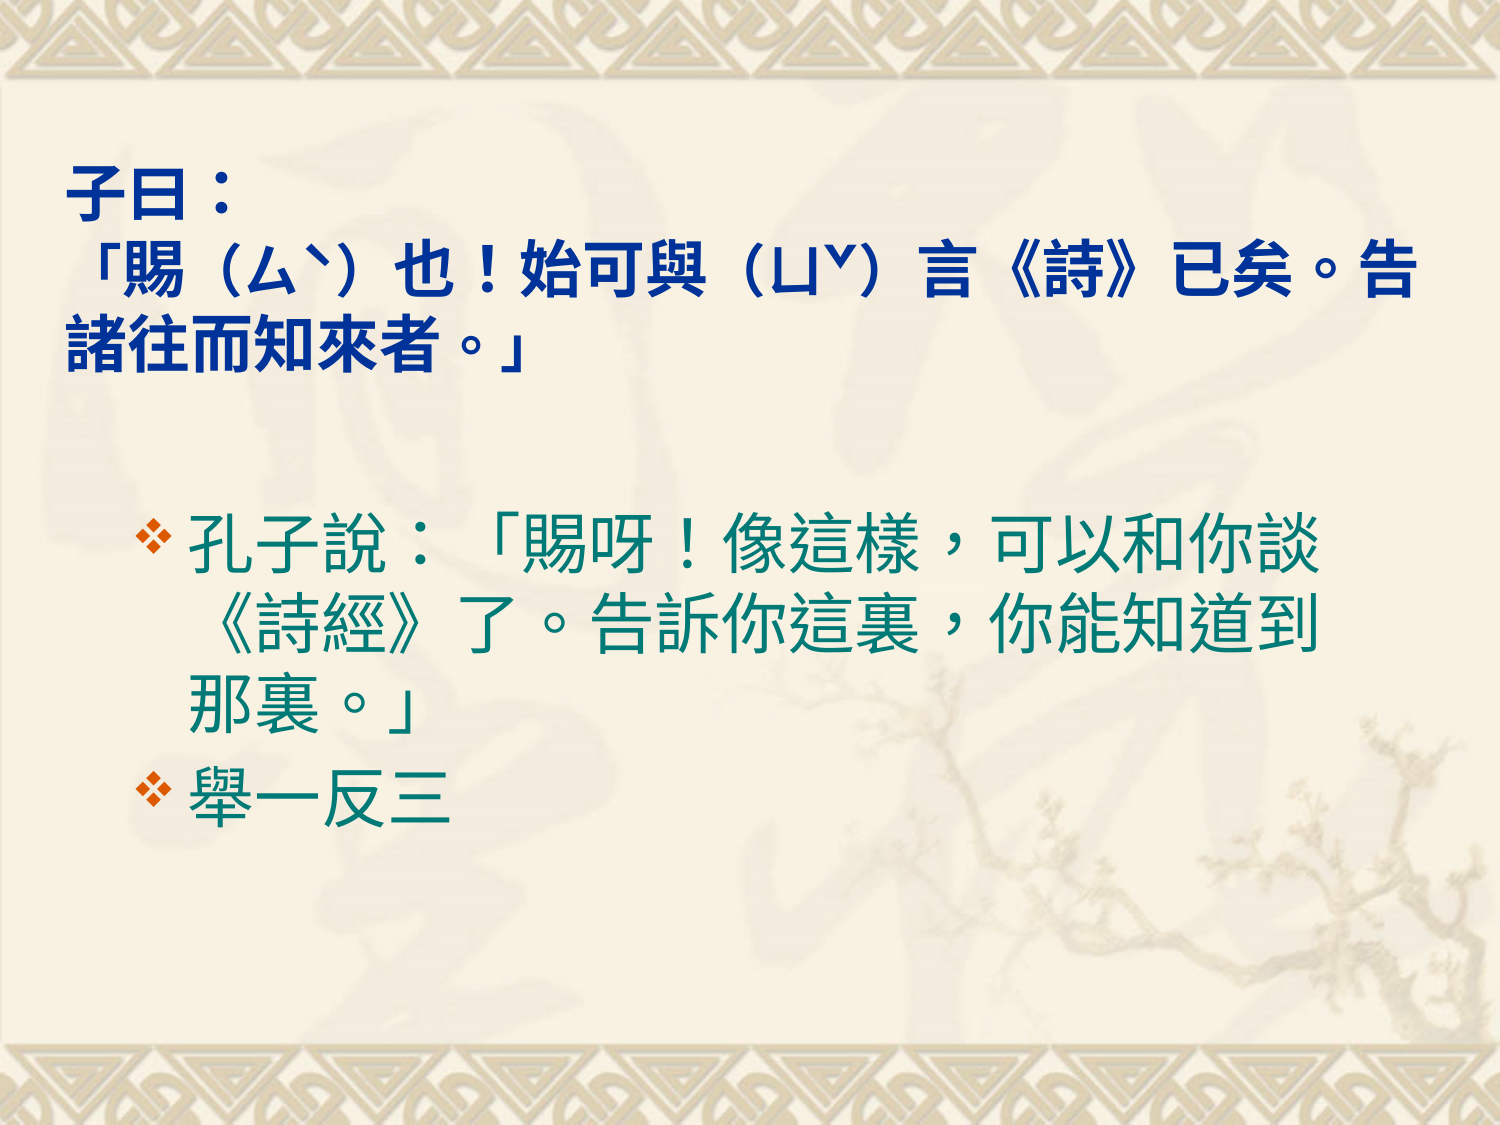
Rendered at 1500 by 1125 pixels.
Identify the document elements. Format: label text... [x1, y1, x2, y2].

picture [0, 0, 1500, 1125]
title 子曰： 「賜（ㄙˋ）也！始可與（ㄩˇ）言《詩》已矣。告諸往而知來者。」 [49, 145, 1451, 389]
list 孔子說：「賜呀！像這樣，可以和你談《詩經》了。告訴你這裏，你能知道到那裏。」 舉一反三 [116, 494, 1384, 1078]
